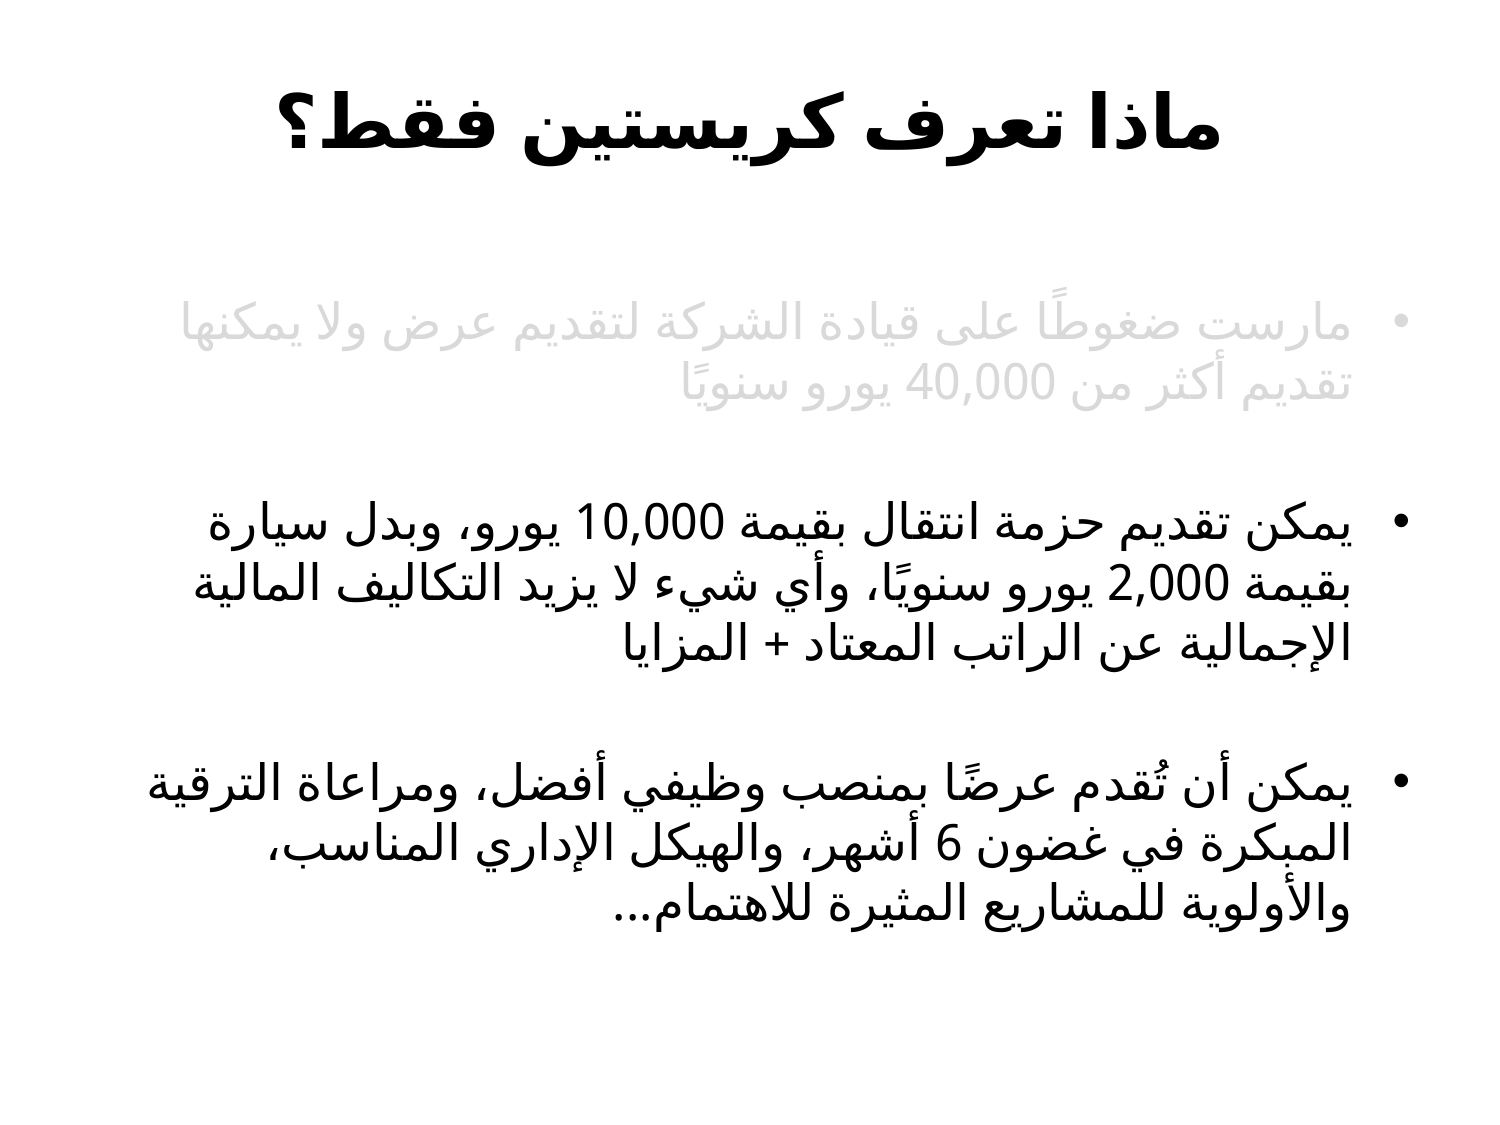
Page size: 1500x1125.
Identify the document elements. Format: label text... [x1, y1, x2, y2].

title ماذا تعرف كريستين فقط؟ [75, 24, 1425, 213]
list مارست ضغوطًا على قيادة الشركة لتقديم عرض ولا يمكنها تقديم أكثر من 40,000 يورو سنويًا يمكن تقديم حزمة انتقال بقيمة 10,000 يورو، وبدل سيارة بقيمة 2,000 يورو سنويًا، وأي شيء لا يزيد التكاليف المالية الإجمالية عن الراتب المعتاد + المزايا يمكن أن تُقدم عرضًا بمنصب وظيفي أفضل، ومراعاة الترقية المبكرة في غضون 6 أشهر، والهيكل الإداري المناسب، والأولوية للمشاريع المثيرة للاهتمام... [75, 282, 1425, 1088]
